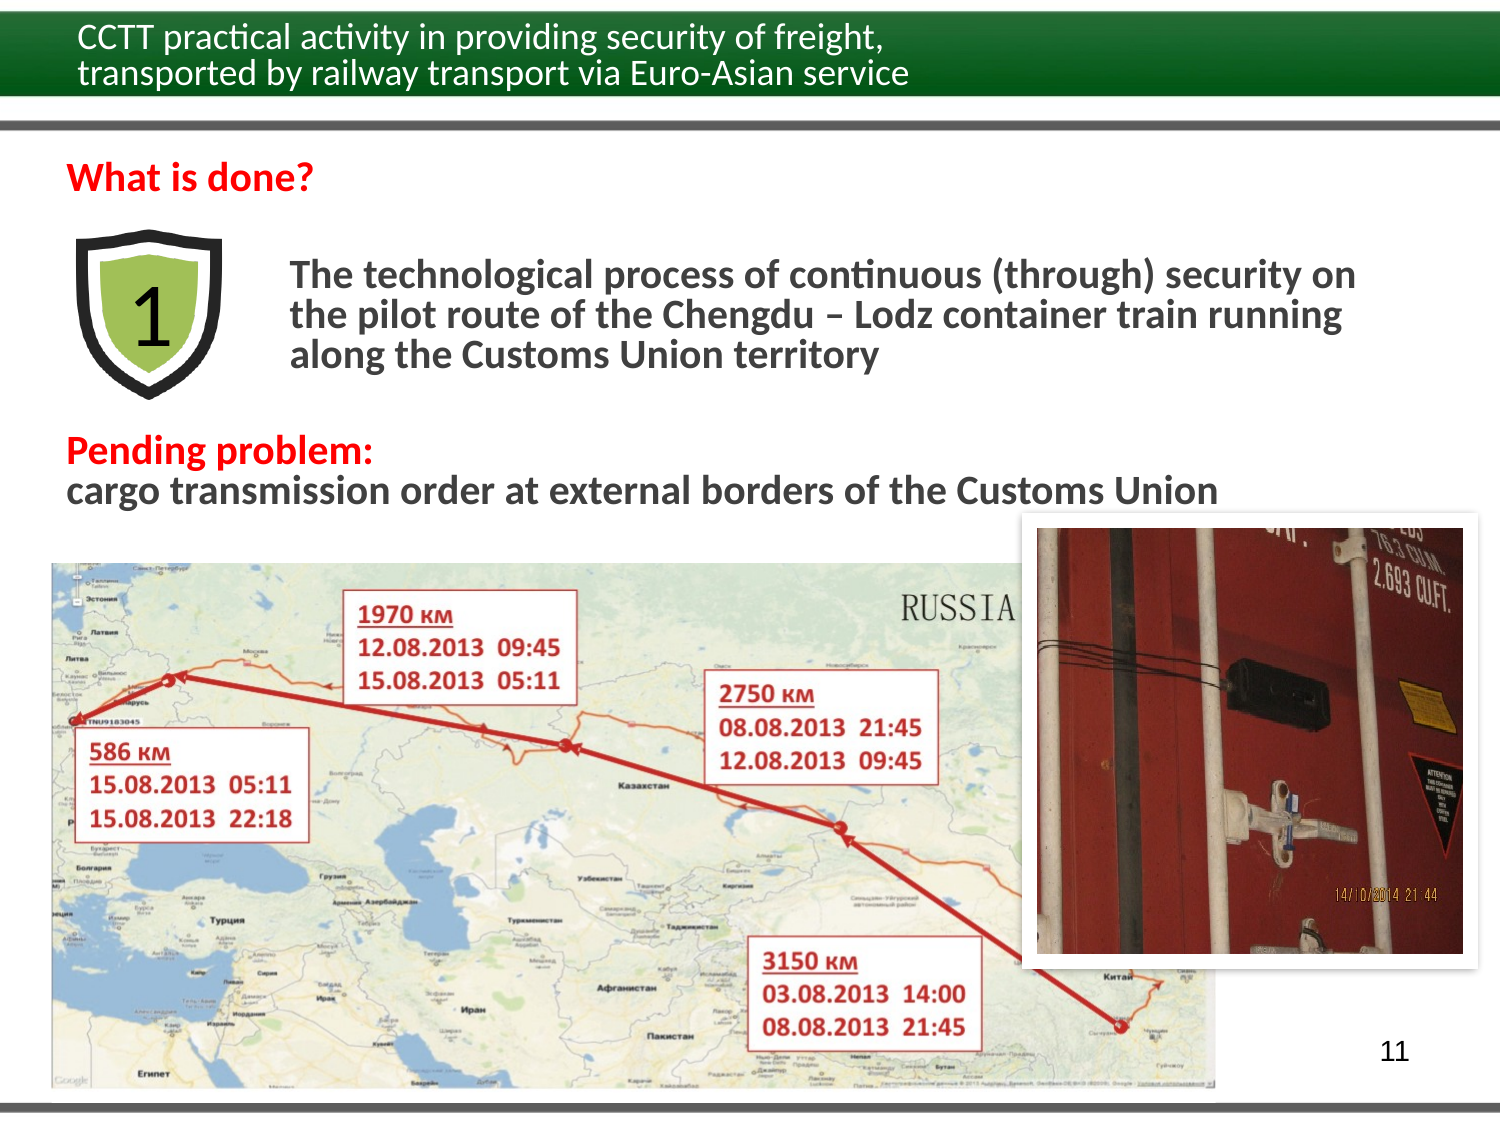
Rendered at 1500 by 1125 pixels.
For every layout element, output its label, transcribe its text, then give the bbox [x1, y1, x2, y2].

picture [0, 0, 1500, 1125]
text_box CCTT practical activity in providing security of freight, transported by railway transport via Euro-Asian service [62, 13, 1075, 101]
text_box The technological process of continuous (through) security on the pilot route of the Chengdu – Lodz container train running along the Customs Union territory [274, 248, 1379, 384]
text_box What is done? [51, 152, 1420, 207]
slide_number 11 [1216, 1024, 1425, 1103]
text_box Pending problem: cargo transmission order at external borders of the Customs Union [51, 424, 1289, 520]
